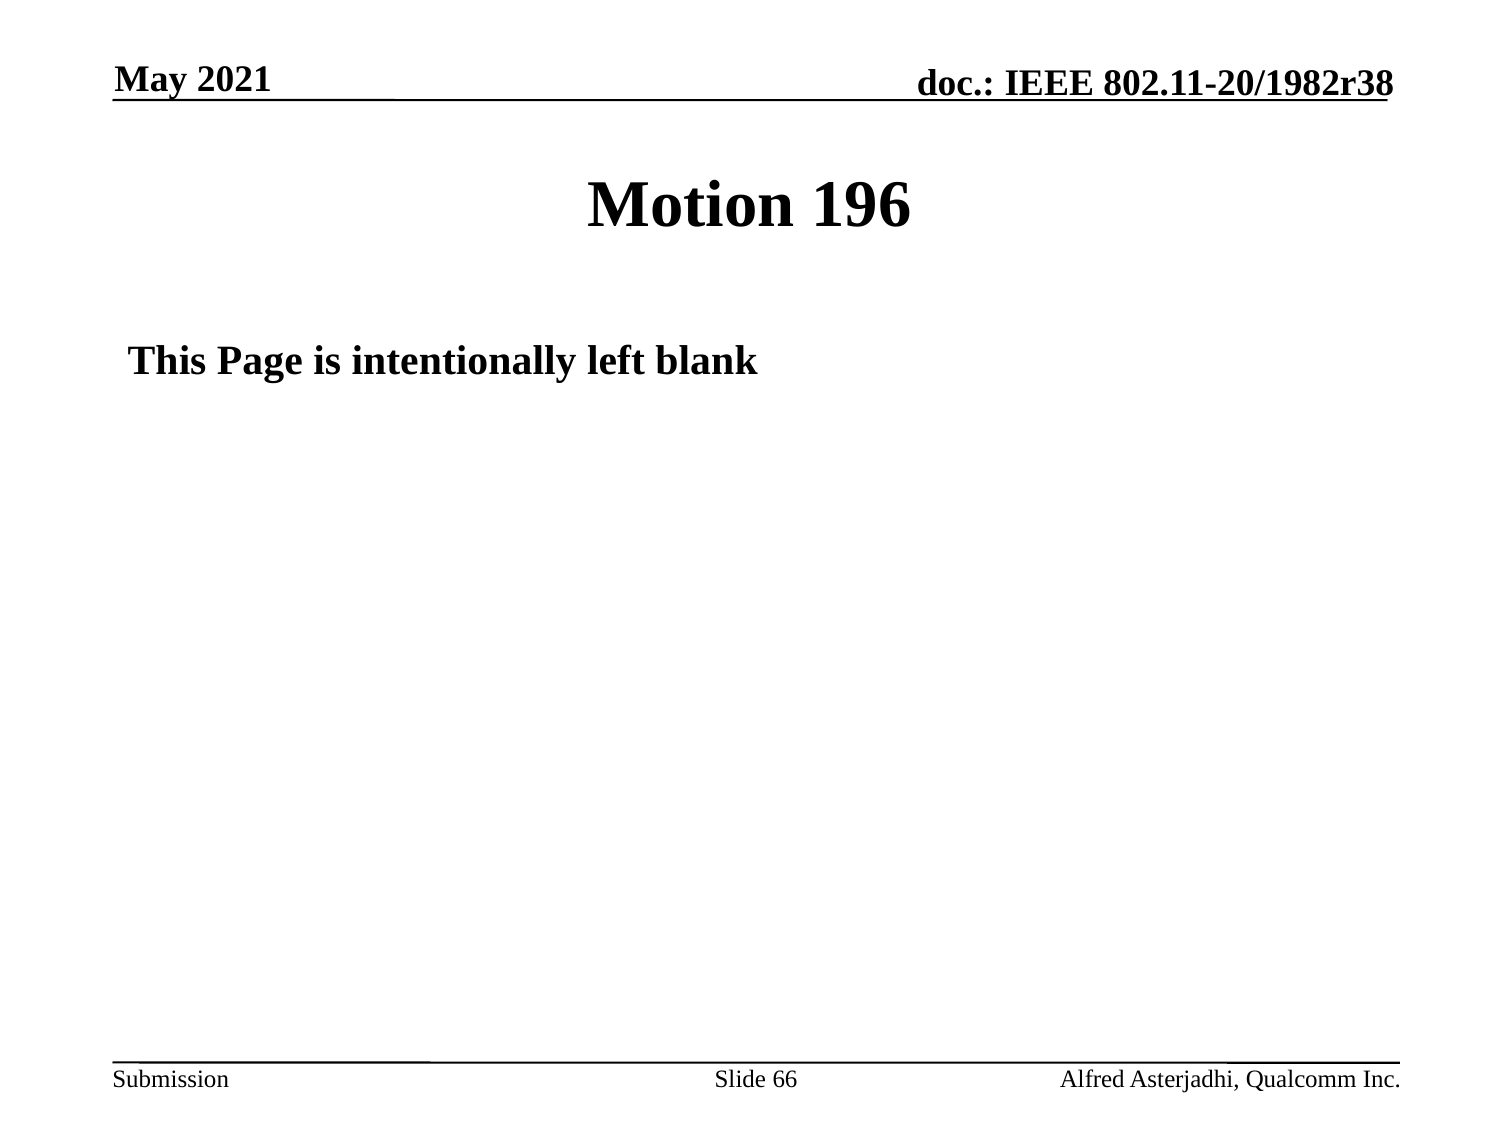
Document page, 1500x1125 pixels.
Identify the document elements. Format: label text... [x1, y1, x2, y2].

slide_number Slide 66 [712, 1061, 800, 1123]
title Motion 196 [112, 112, 1388, 288]
list This Page is intentionally left blank [112, 324, 1388, 1000]
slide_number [114, 54, 423, 100]
footer Alfred Asterjadhi, Qualcomm Inc. [878, 1061, 1402, 1093]
